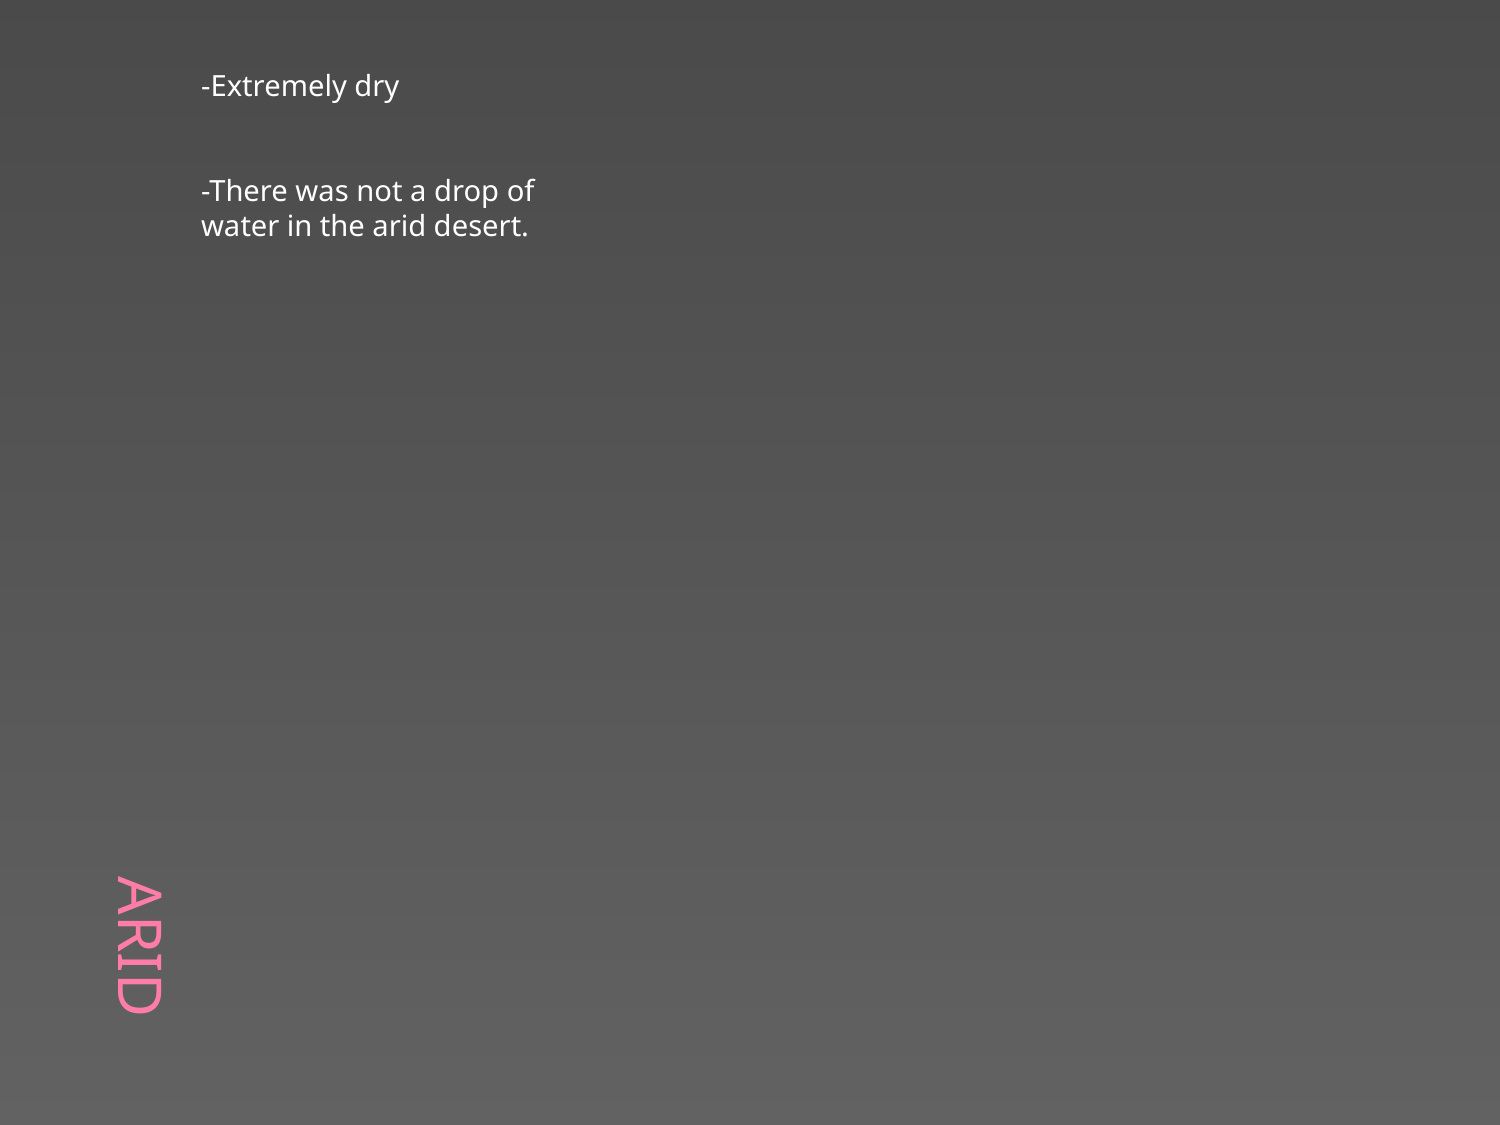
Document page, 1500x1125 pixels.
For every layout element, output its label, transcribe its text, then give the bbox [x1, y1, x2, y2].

title Arid [36, 60, 186, 1036]
list -Extremely dry -There was not a drop of water in the arid desert. [186, 60, 587, 1036]
